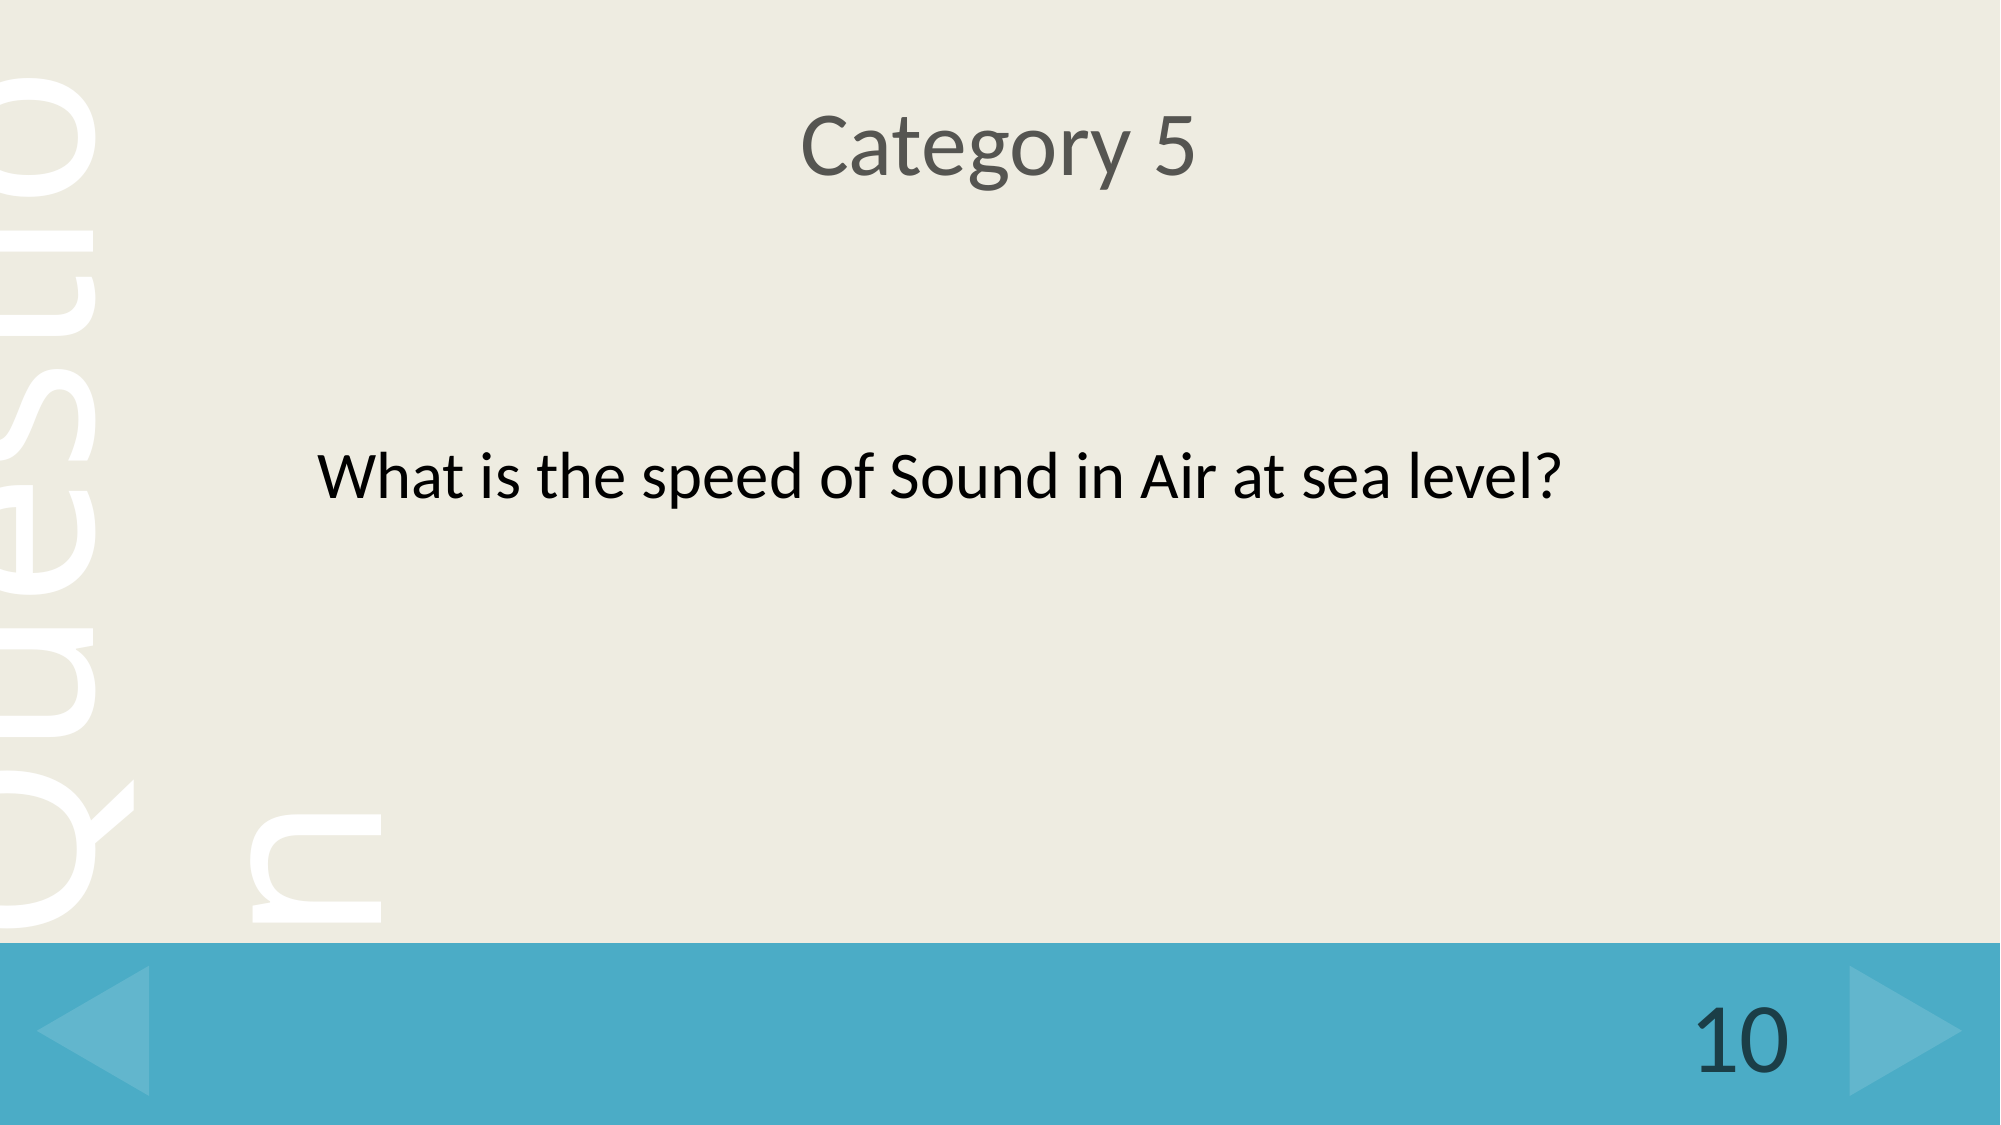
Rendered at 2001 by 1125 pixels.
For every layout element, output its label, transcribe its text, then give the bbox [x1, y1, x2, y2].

list What is the speed of Sound in Air at sea level? [302, 307, 1760, 636]
title Category 5 [99, 45, 1900, 233]
list 10 [1494, 967, 1806, 1097]
